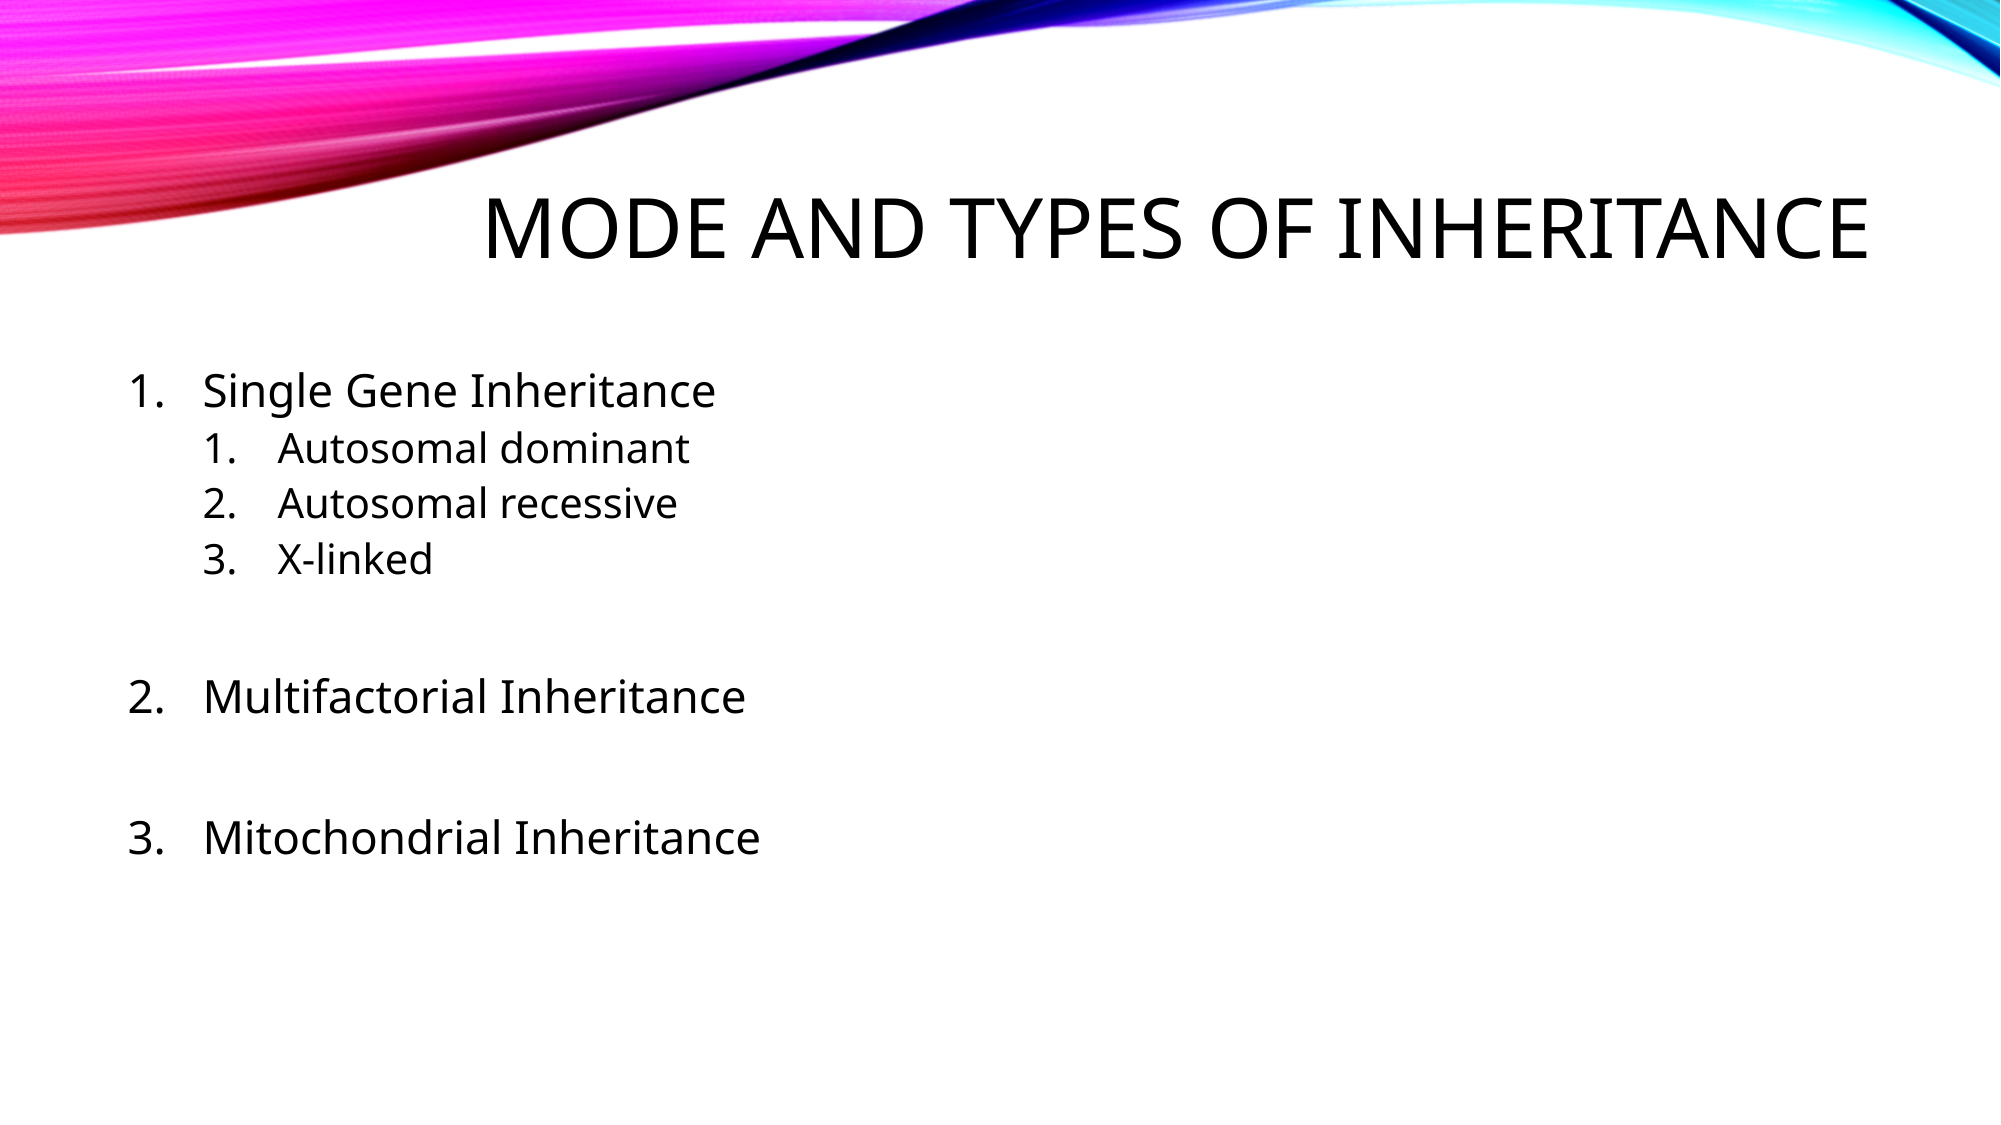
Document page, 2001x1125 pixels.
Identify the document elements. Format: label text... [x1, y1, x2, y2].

list Single Gene Inheritance Autosomal dominant Autosomal recessive X-linked Multifactorial Inheritance Mitochondrial Inheritance [112, 360, 1888, 1021]
picture [0, 0, 2000, 237]
picture [1890, 0, 2000, 75]
picture [1910, 0, 2000, 45]
title Mode and types of inheritance [337, 125, 1888, 338]
